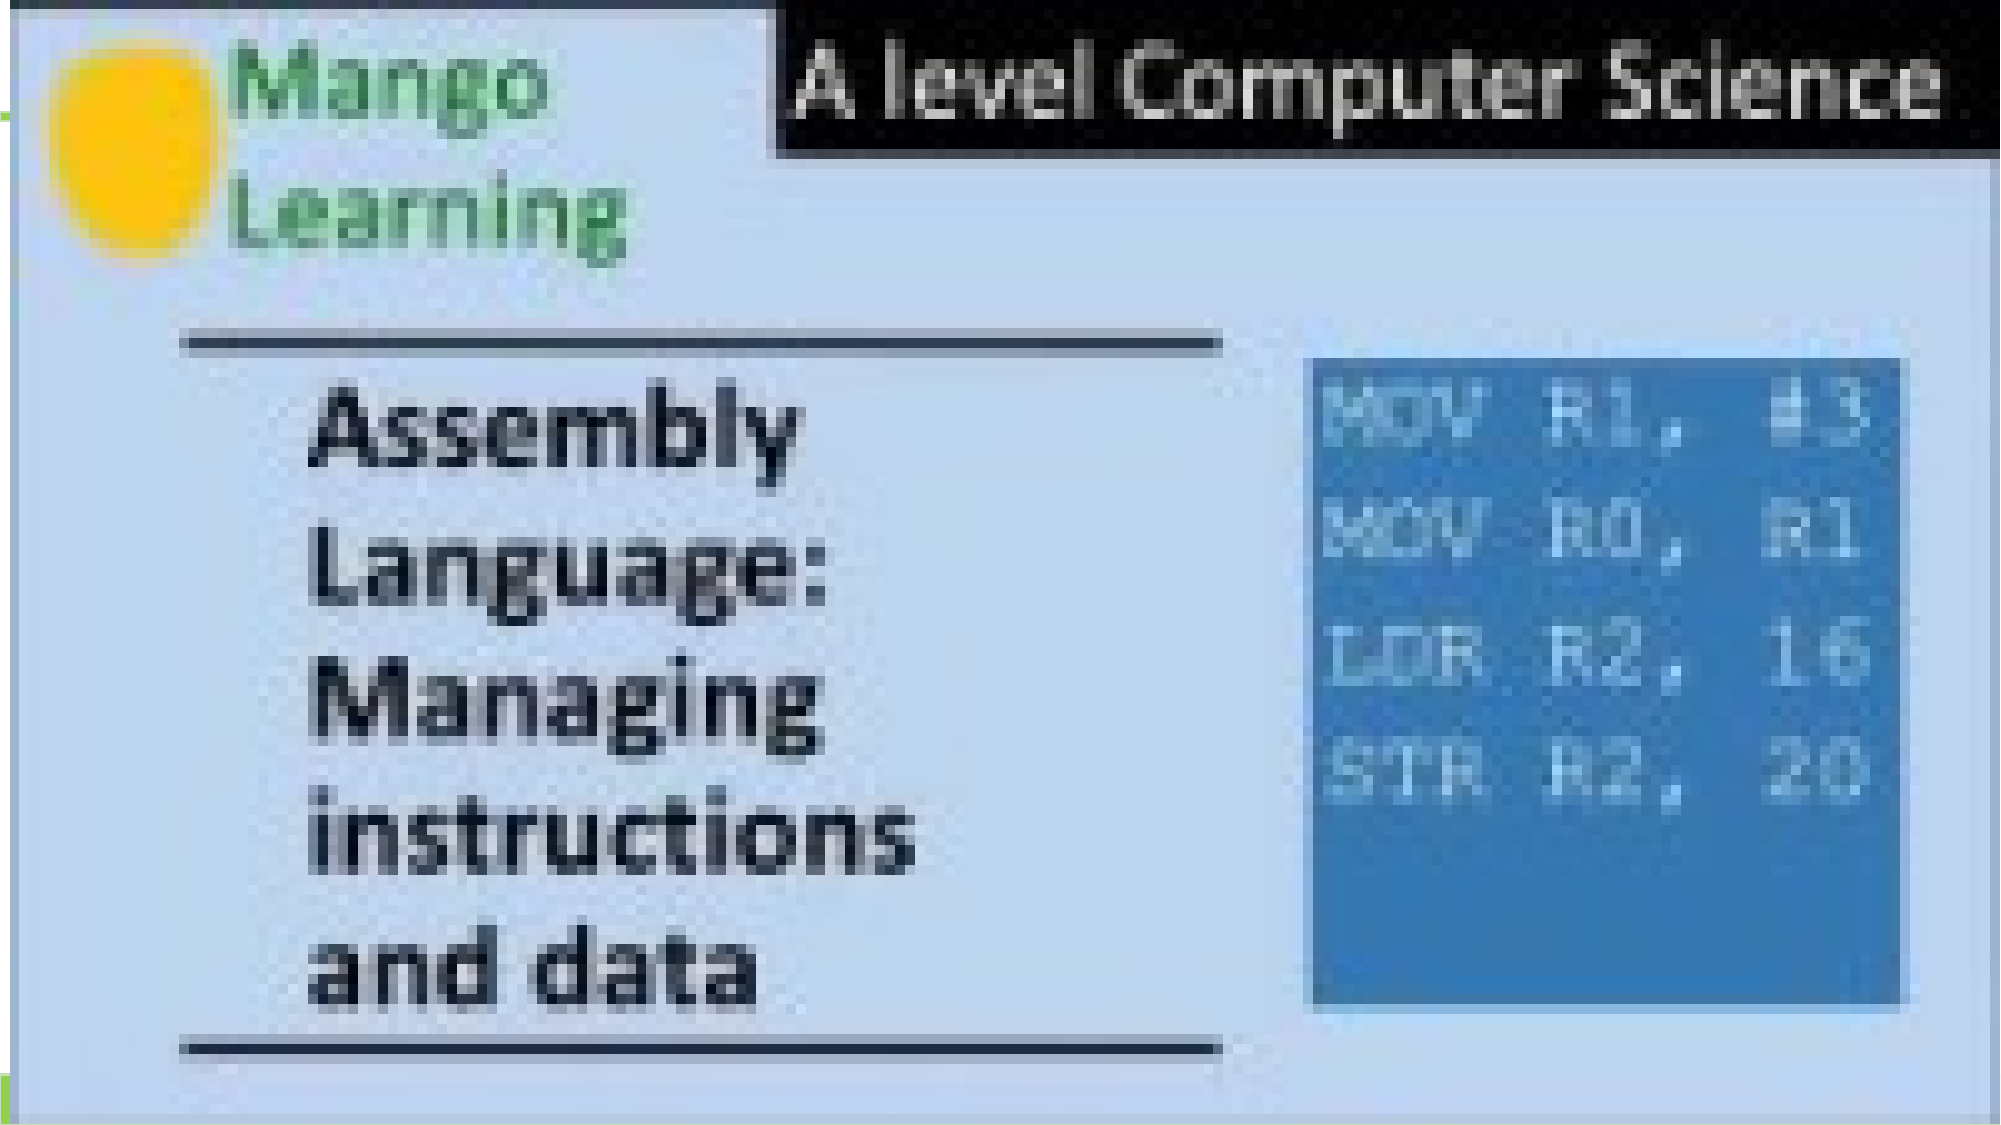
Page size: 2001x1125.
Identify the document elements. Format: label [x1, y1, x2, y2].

list [9, 0, 2000, 1125]
